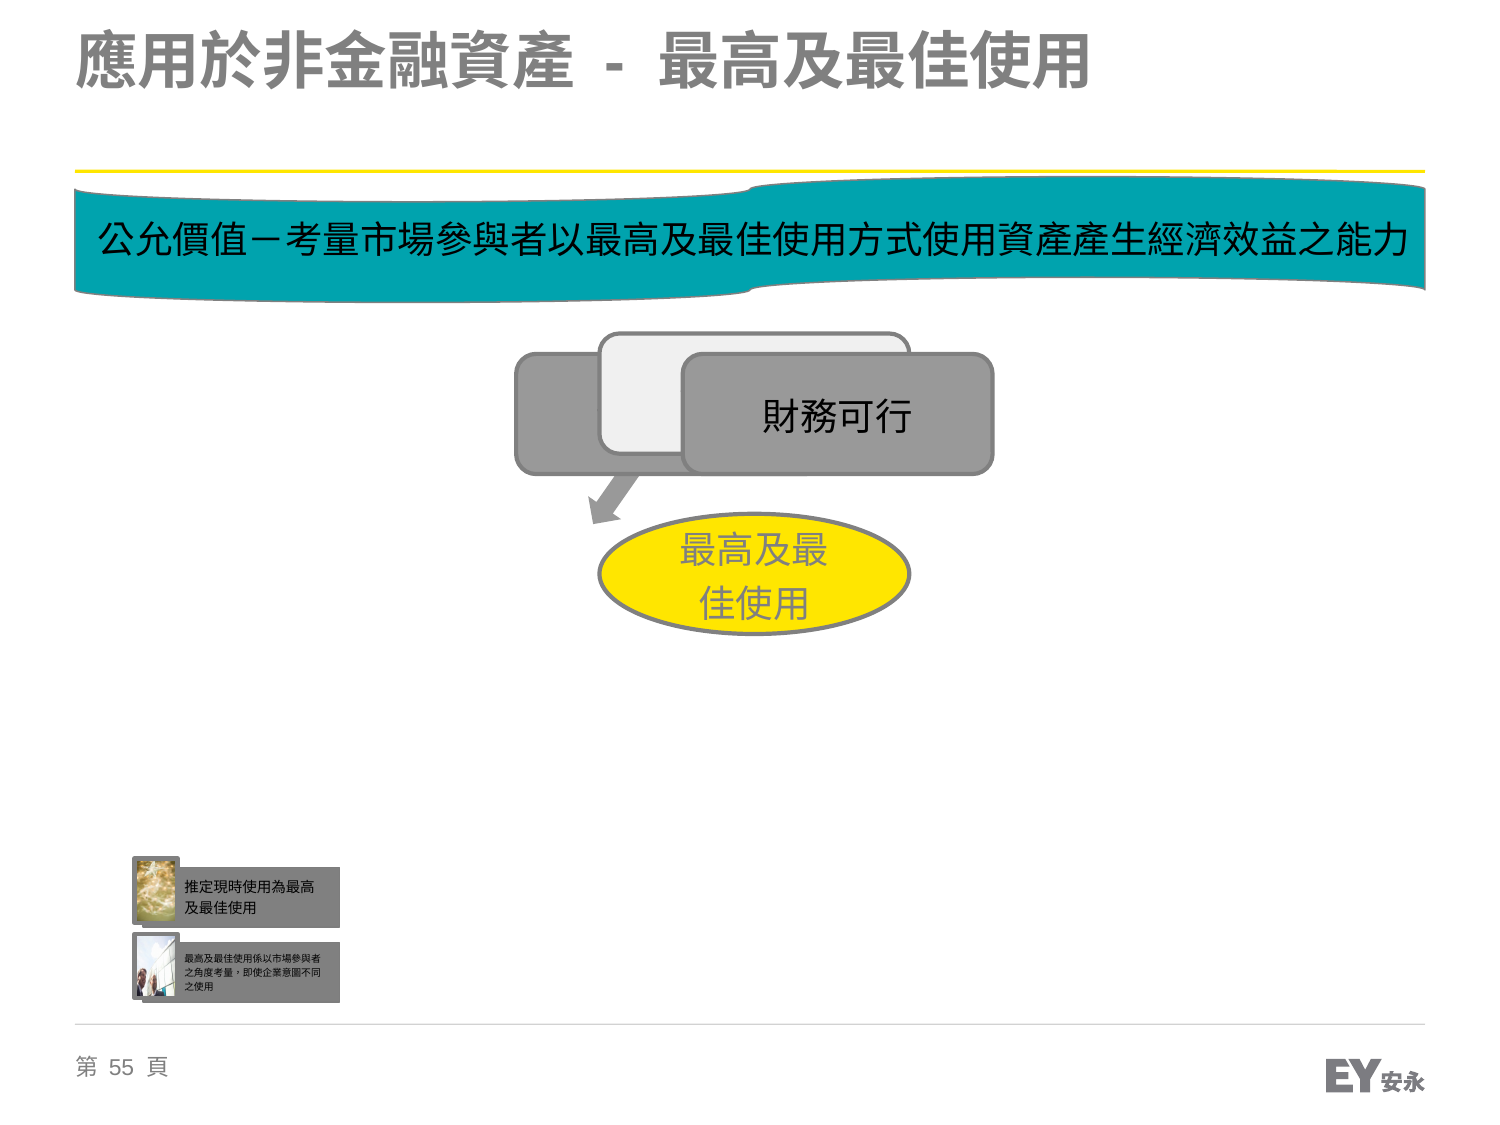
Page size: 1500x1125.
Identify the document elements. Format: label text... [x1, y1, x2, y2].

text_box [134, 844, 1426, 1017]
title 應用於非金融資產 - 最高及最佳使用 [75, 33, 1425, 175]
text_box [134, 333, 1375, 815]
text_box [72, 174, 1428, 305]
text_box 公允價值－考量市場參與者以最高及最佳使用方式使用資產產生經濟效益之能力 [97, 217, 1425, 262]
